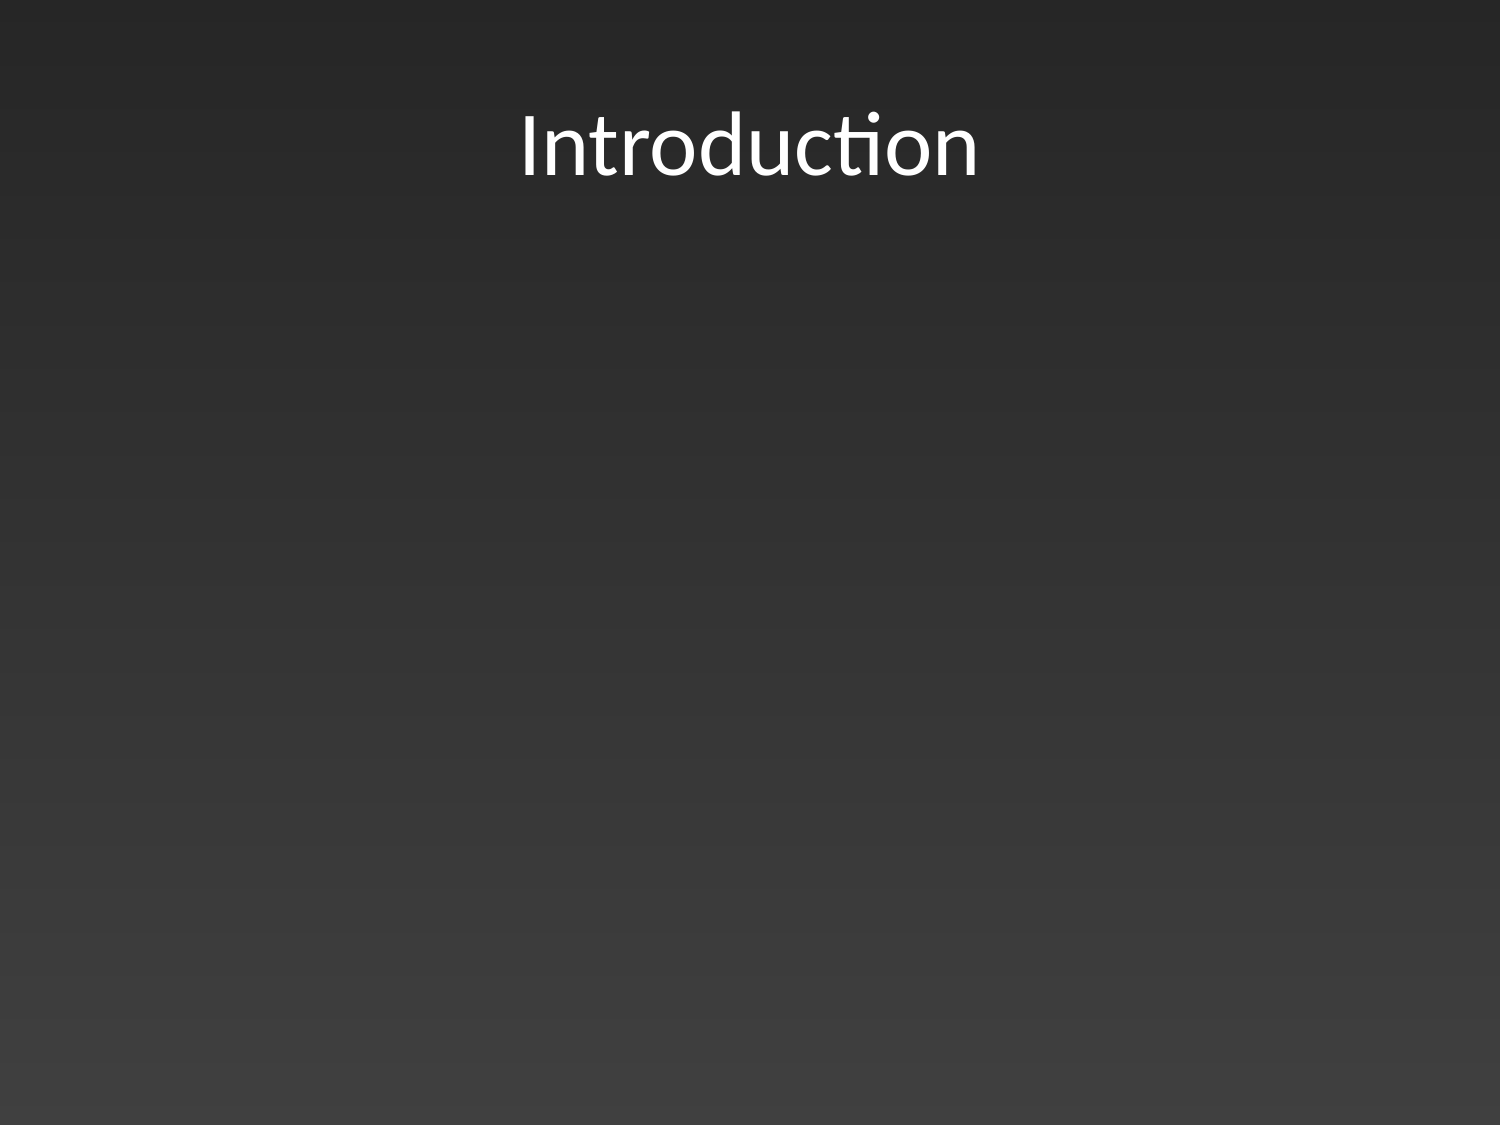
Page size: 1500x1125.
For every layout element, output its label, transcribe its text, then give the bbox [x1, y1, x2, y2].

title Introduction [75, 45, 1425, 233]
